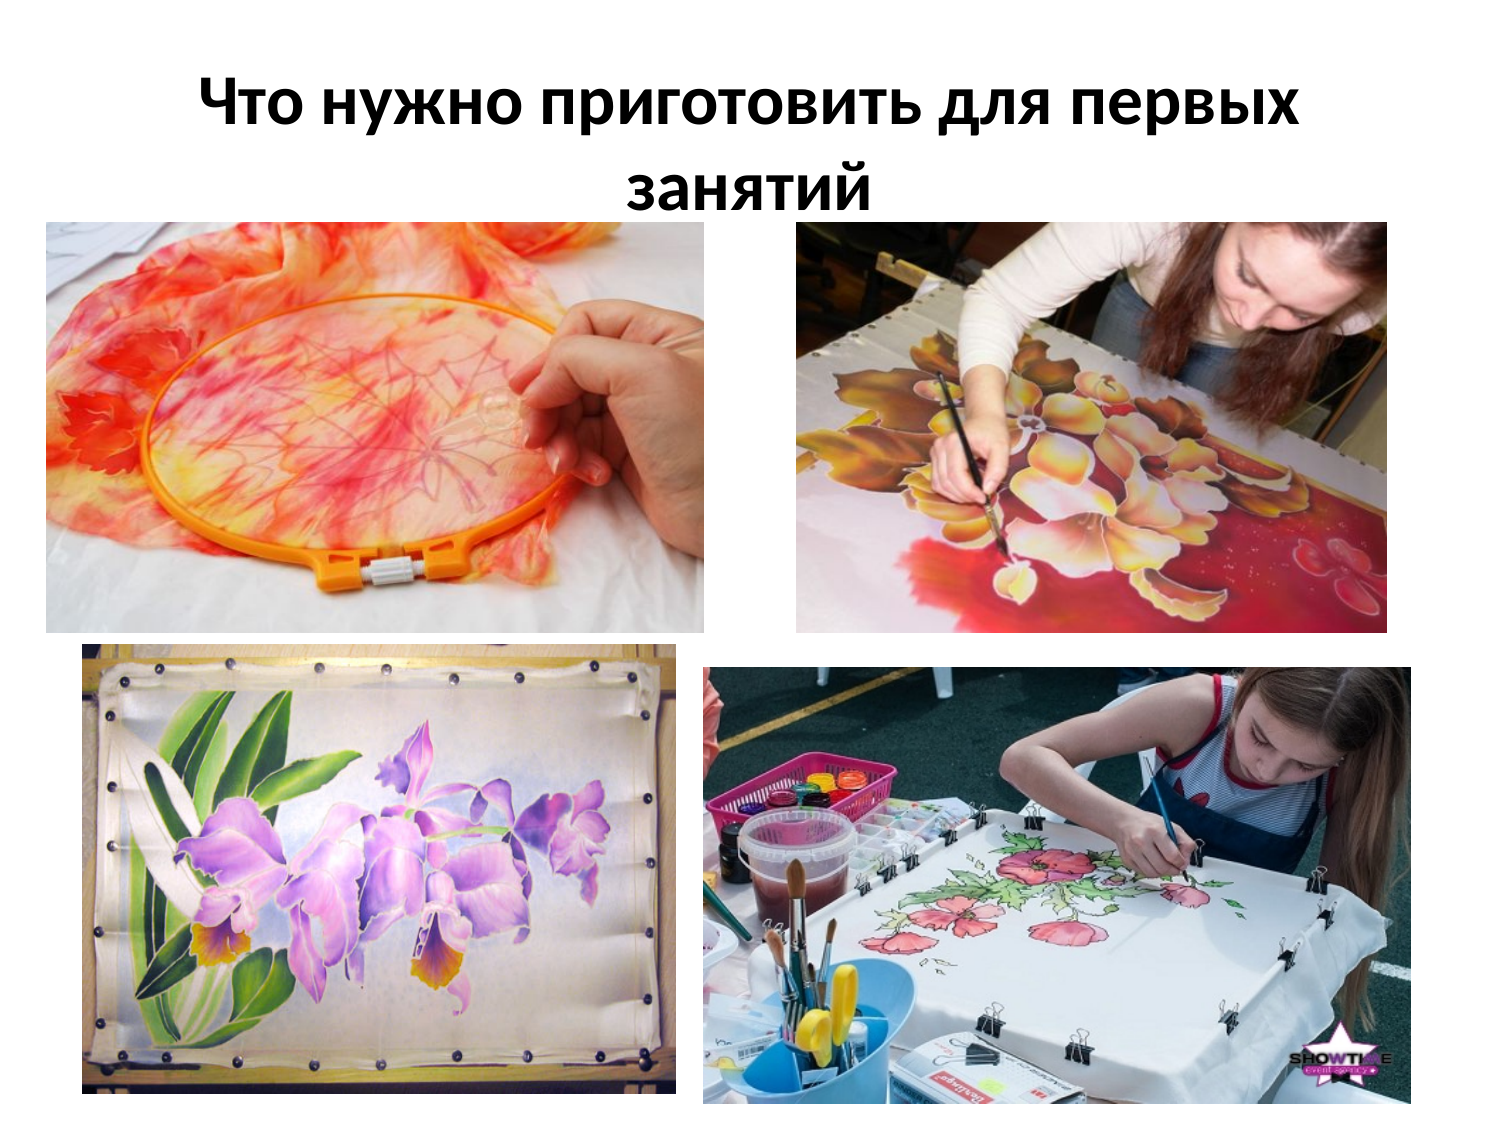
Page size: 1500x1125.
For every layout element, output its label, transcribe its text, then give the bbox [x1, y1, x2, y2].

title Что нужно приготовить для первых занятий [75, 45, 1425, 233]
picture [81, 644, 676, 1094]
picture [796, 222, 1387, 633]
picture [46, 222, 704, 633]
picture [702, 667, 1411, 1105]
